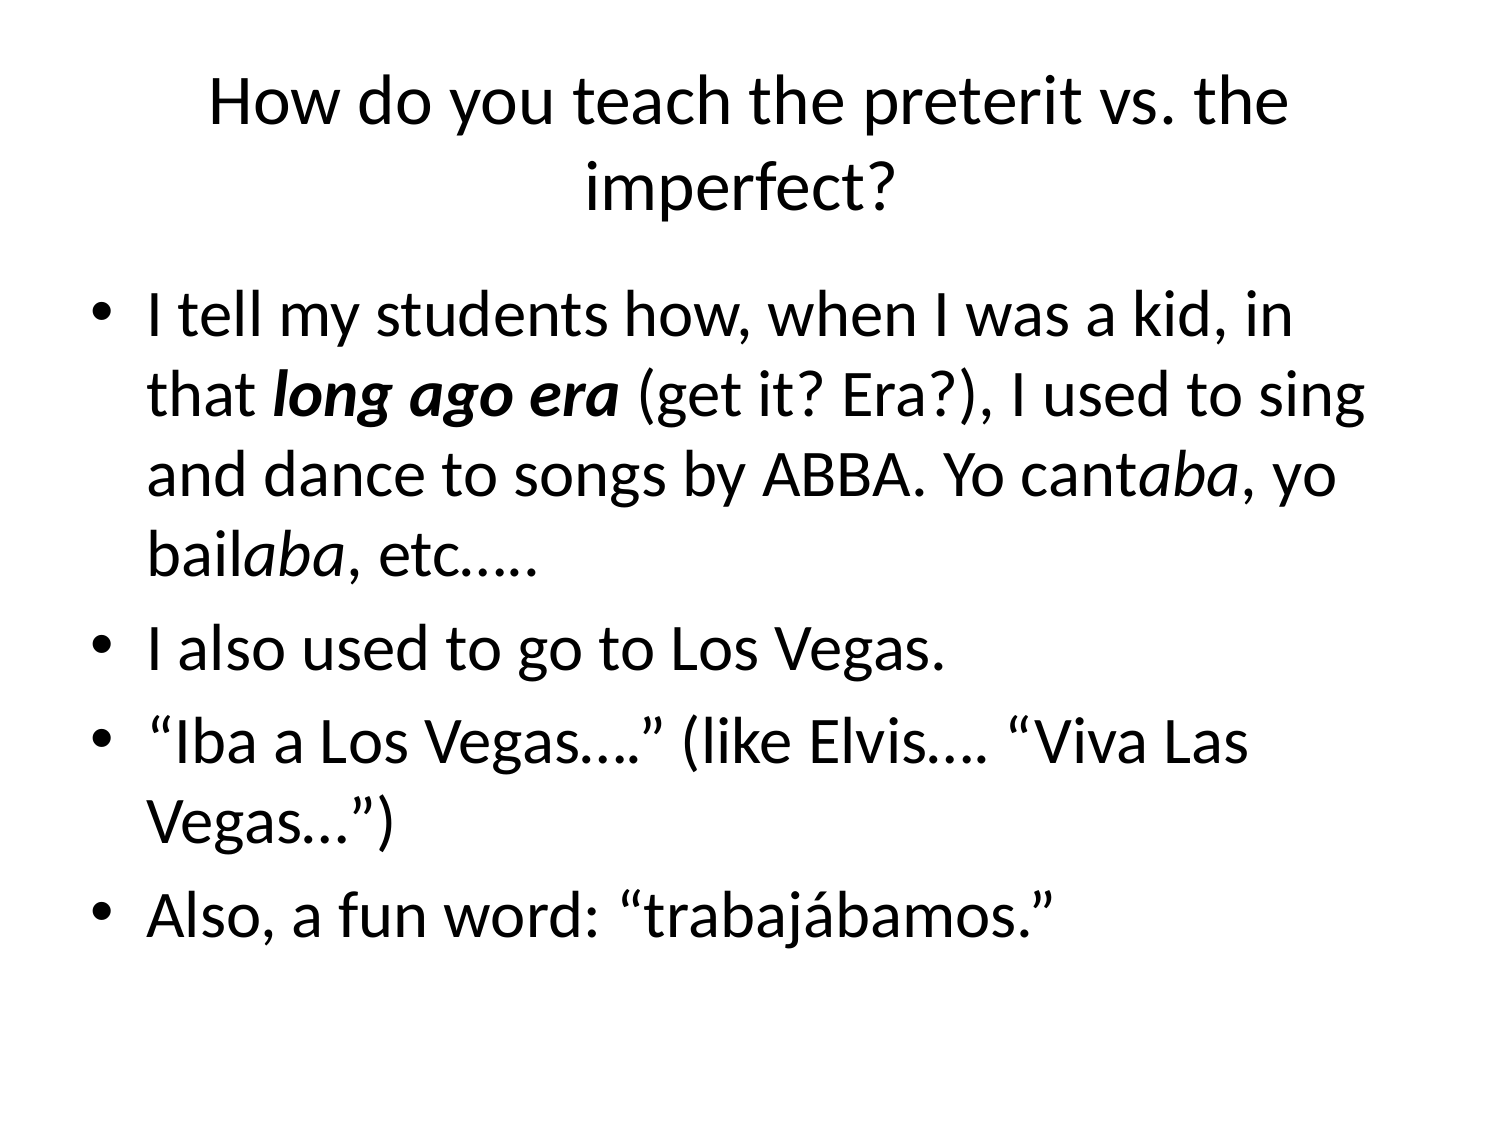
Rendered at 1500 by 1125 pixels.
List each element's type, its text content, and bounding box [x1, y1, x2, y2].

title How do you teach the preterit vs. the imperfect? [75, 45, 1425, 233]
list I tell my students how, when I was a kid, in that long ago era (get it? Era?), I used to sing and dance to songs by ABBA. Yo cantaba, yo bailaba, etc….. I also used to go to Los Vegas. “Iba a Los Vegas….” (like Elvis…. “Viva Las Vegas…”) Also, a fun word: “trabajábamos.” [75, 262, 1425, 1005]
